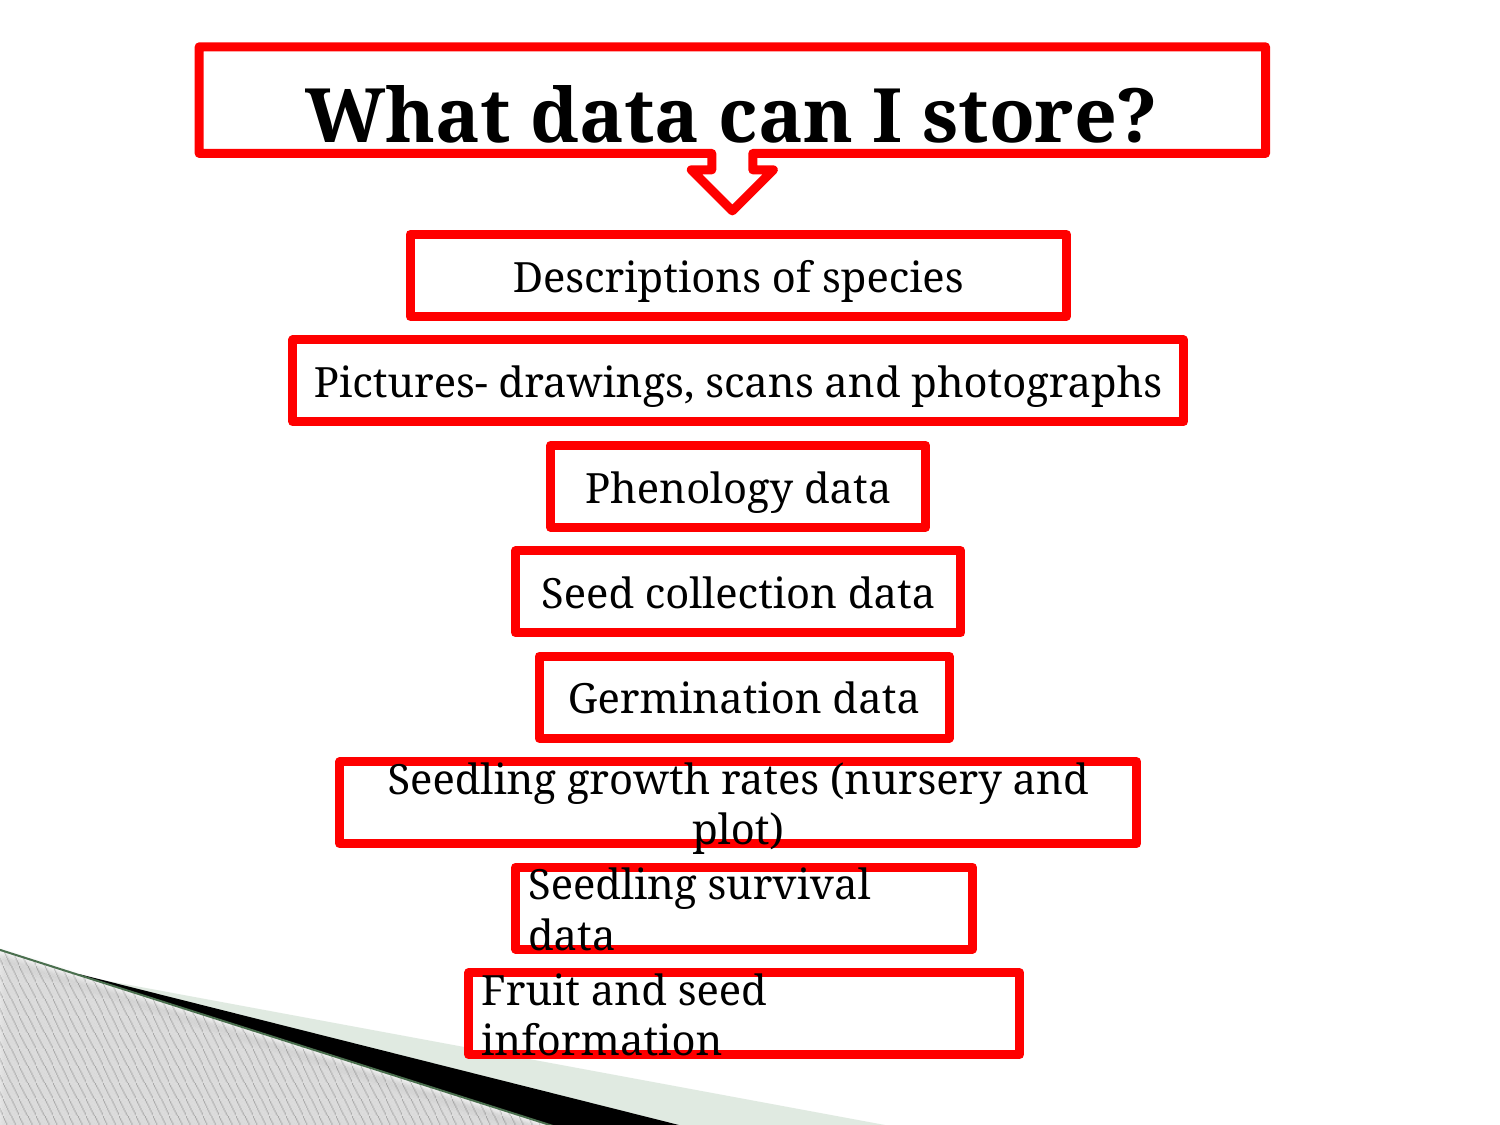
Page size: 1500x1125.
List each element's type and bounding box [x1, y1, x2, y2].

text_box [198, 46, 1266, 212]
text_box [515, 550, 962, 634]
text_box [468, 972, 1020, 1055]
text_box [409, 234, 1067, 317]
text_box [339, 761, 1137, 844]
text_box [515, 866, 973, 950]
text_box [550, 445, 926, 528]
text_box [292, 339, 1184, 423]
text_box [538, 656, 950, 739]
